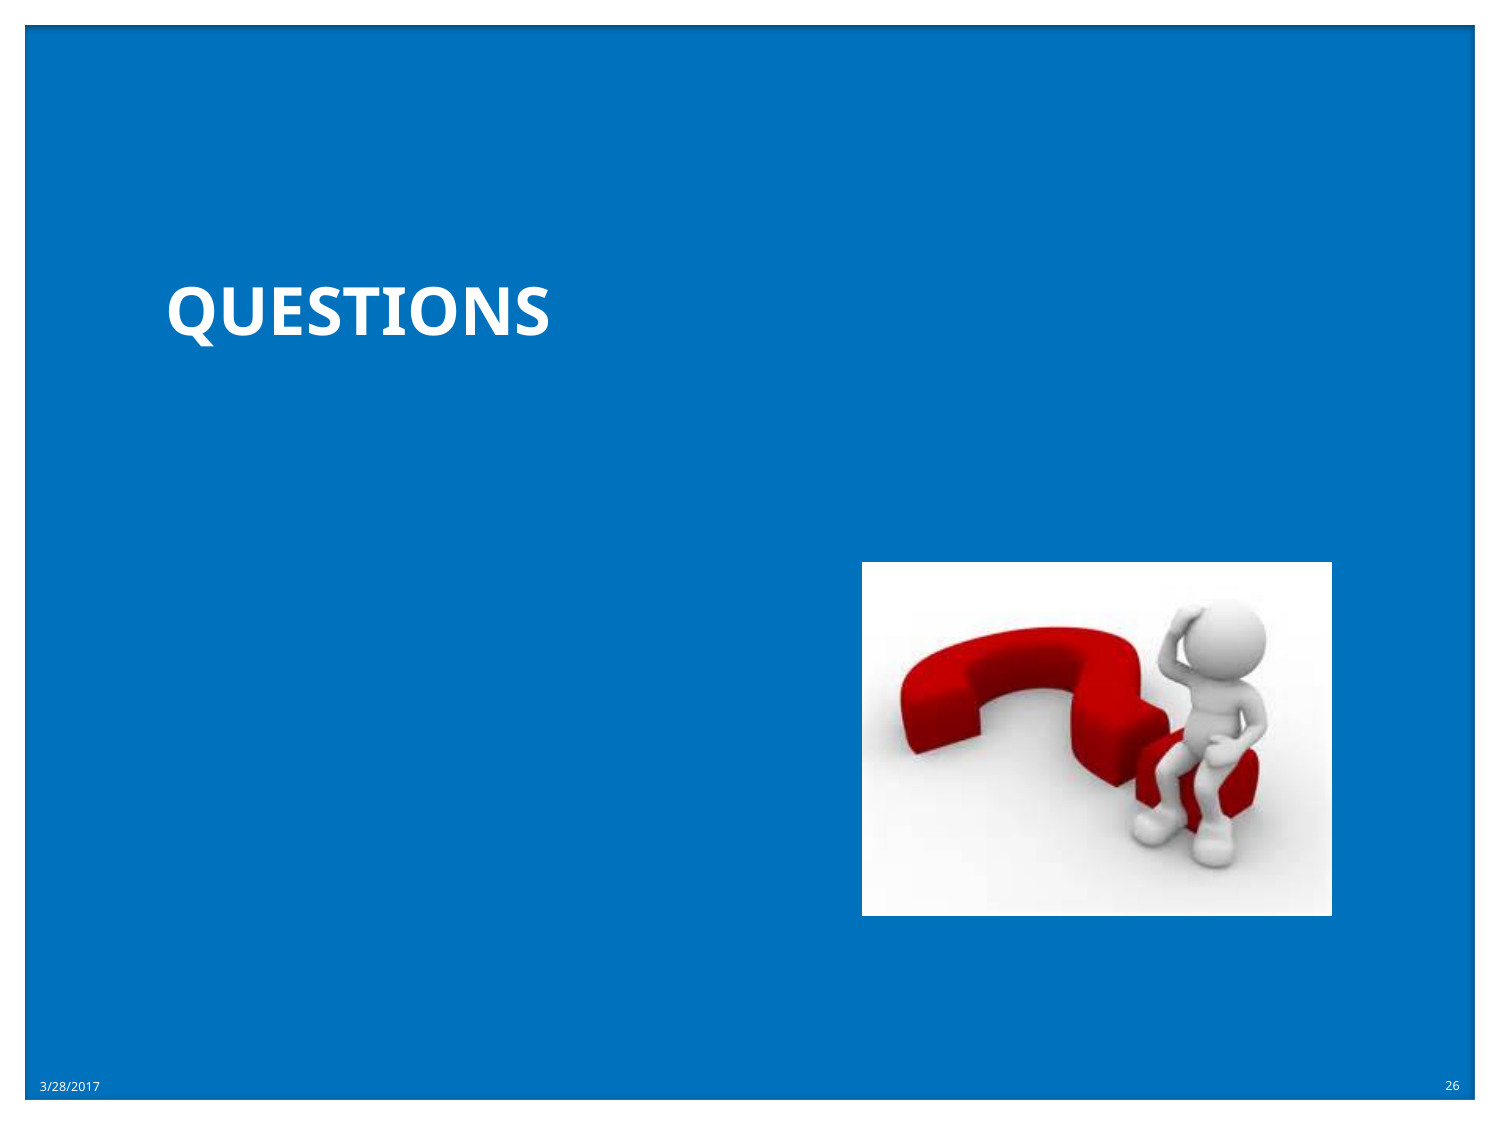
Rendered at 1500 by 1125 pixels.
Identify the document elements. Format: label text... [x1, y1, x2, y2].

title Questions [150, 260, 1050, 357]
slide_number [24, 1071, 375, 1102]
slide_number 26 [1125, 1071, 1475, 1102]
picture [862, 562, 1332, 916]
